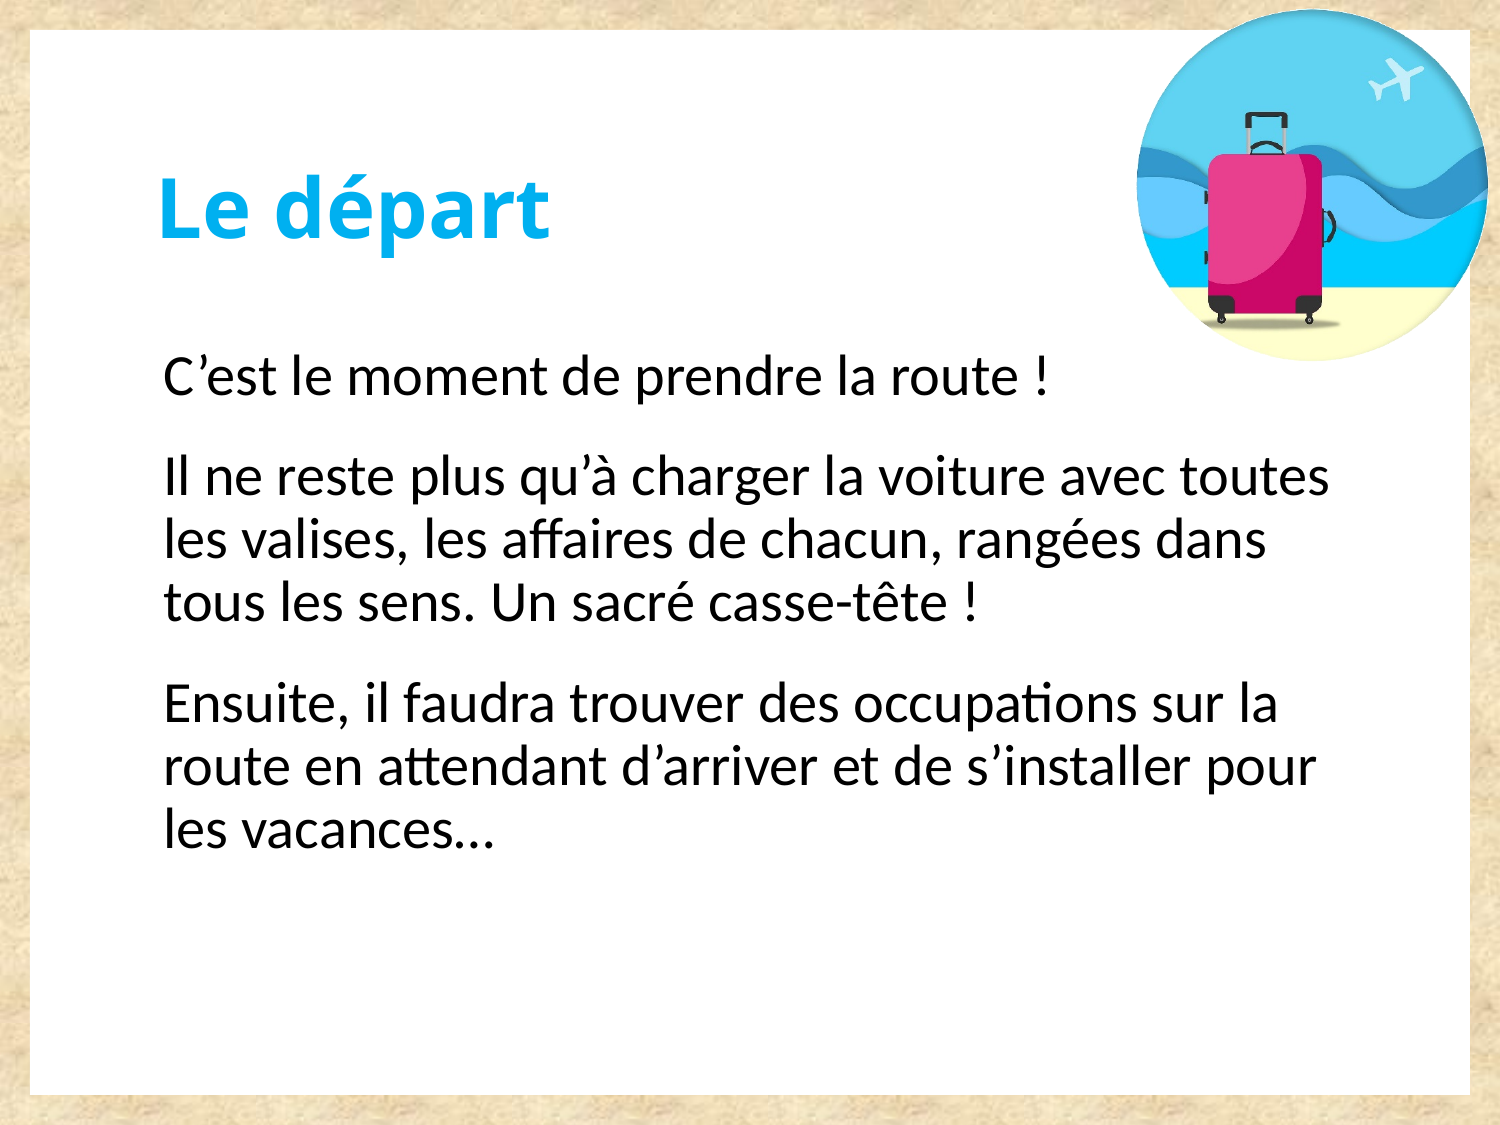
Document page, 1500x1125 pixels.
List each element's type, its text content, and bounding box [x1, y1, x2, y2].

title Le départ [140, 99, 1027, 323]
picture [0, 0, 1500, 1125]
list C’est le moment de prendre la route ! Il ne reste plus qu’à charger la voiture avec toutes les valises, les affaires de chacun, rangées dans tous les sens. Un sacré casse-tête ! Ensuite, il faudra trouver des occupations sur la route en attendant d’arriver et de s’installer pour les vacances… [140, 337, 1356, 1000]
